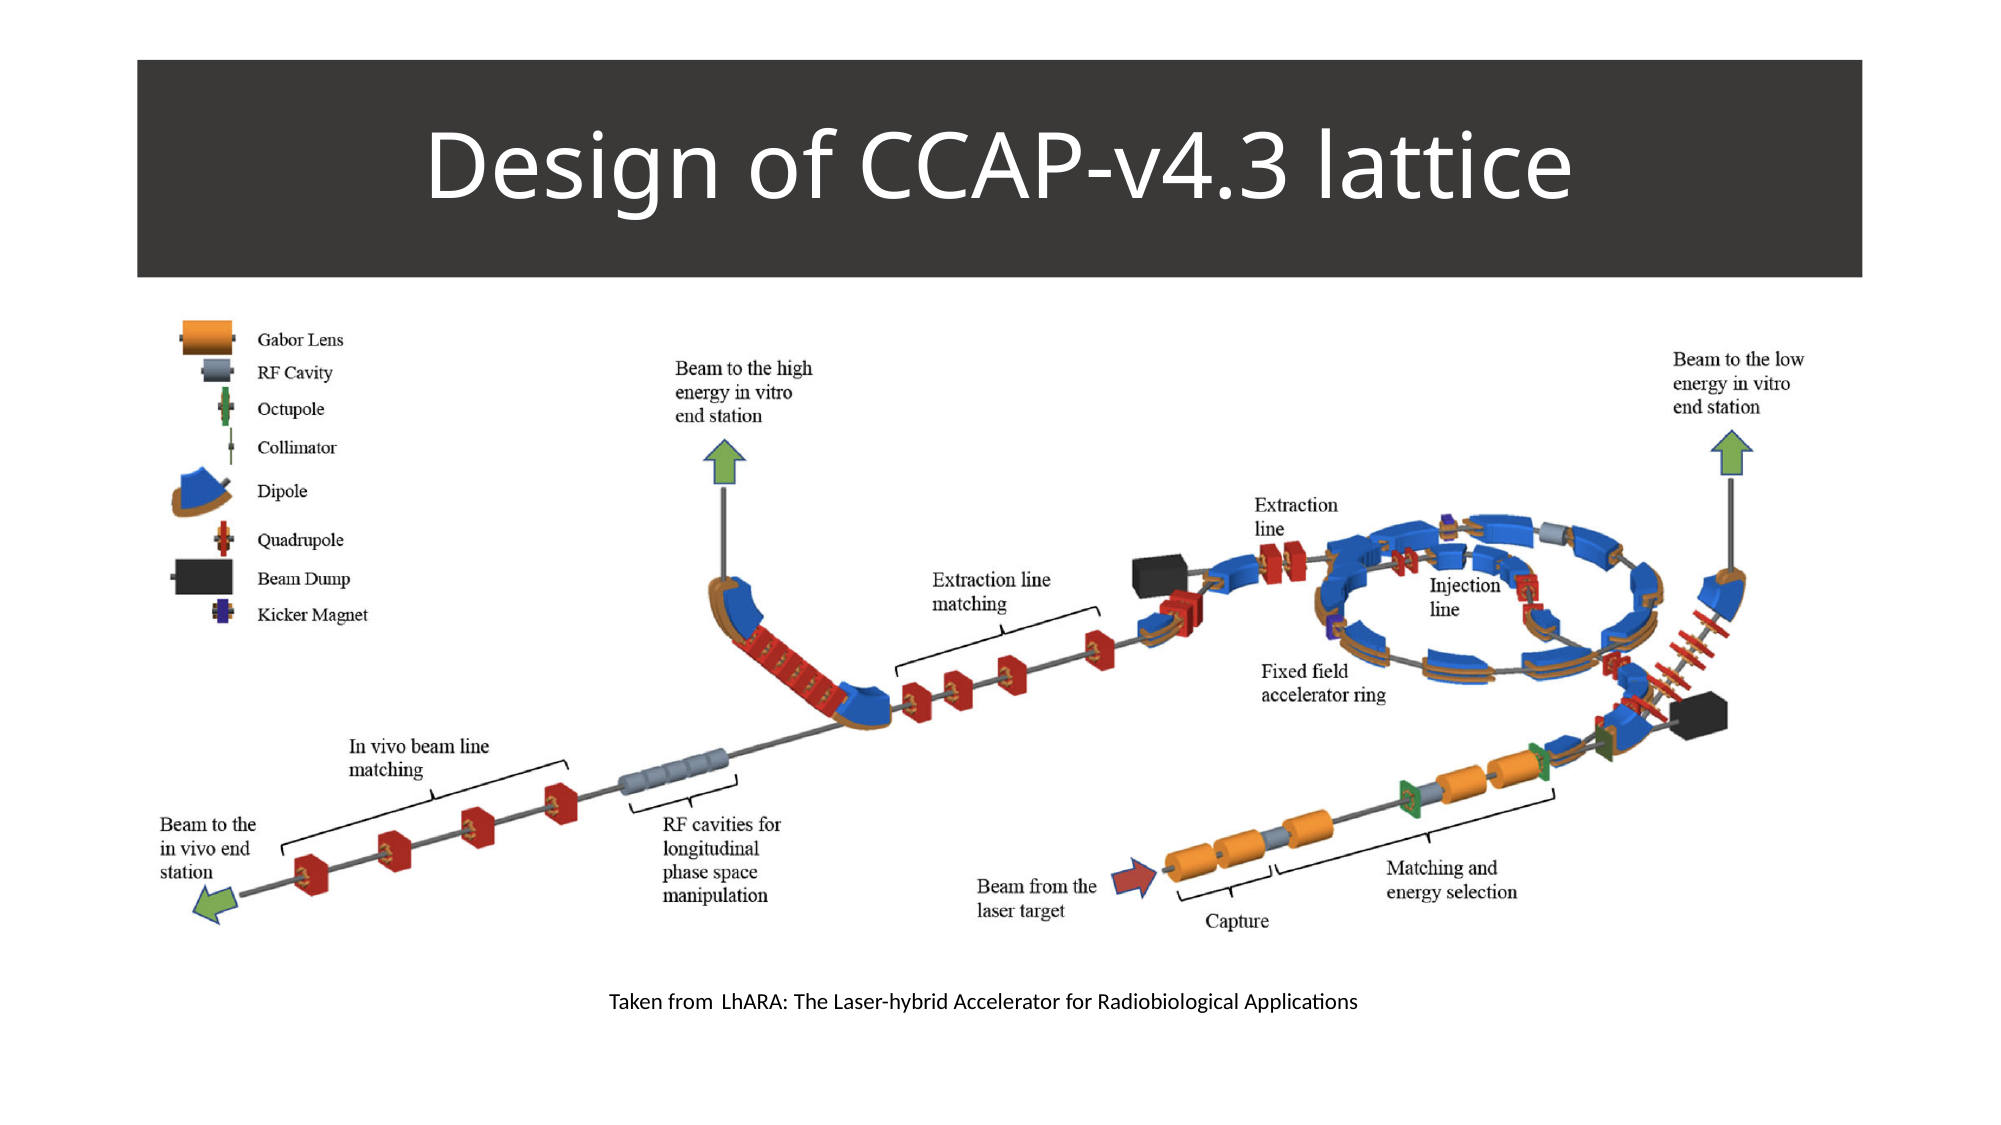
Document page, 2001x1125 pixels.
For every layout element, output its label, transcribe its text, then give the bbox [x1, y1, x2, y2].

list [118, 299, 1844, 957]
title Design of CCAP-v4.3 lattice [137, 59, 1863, 278]
text_box Taken from LhARA: The Laser-hybrid Accelerator for Radiobiological Applications [133, 979, 1840, 1049]
